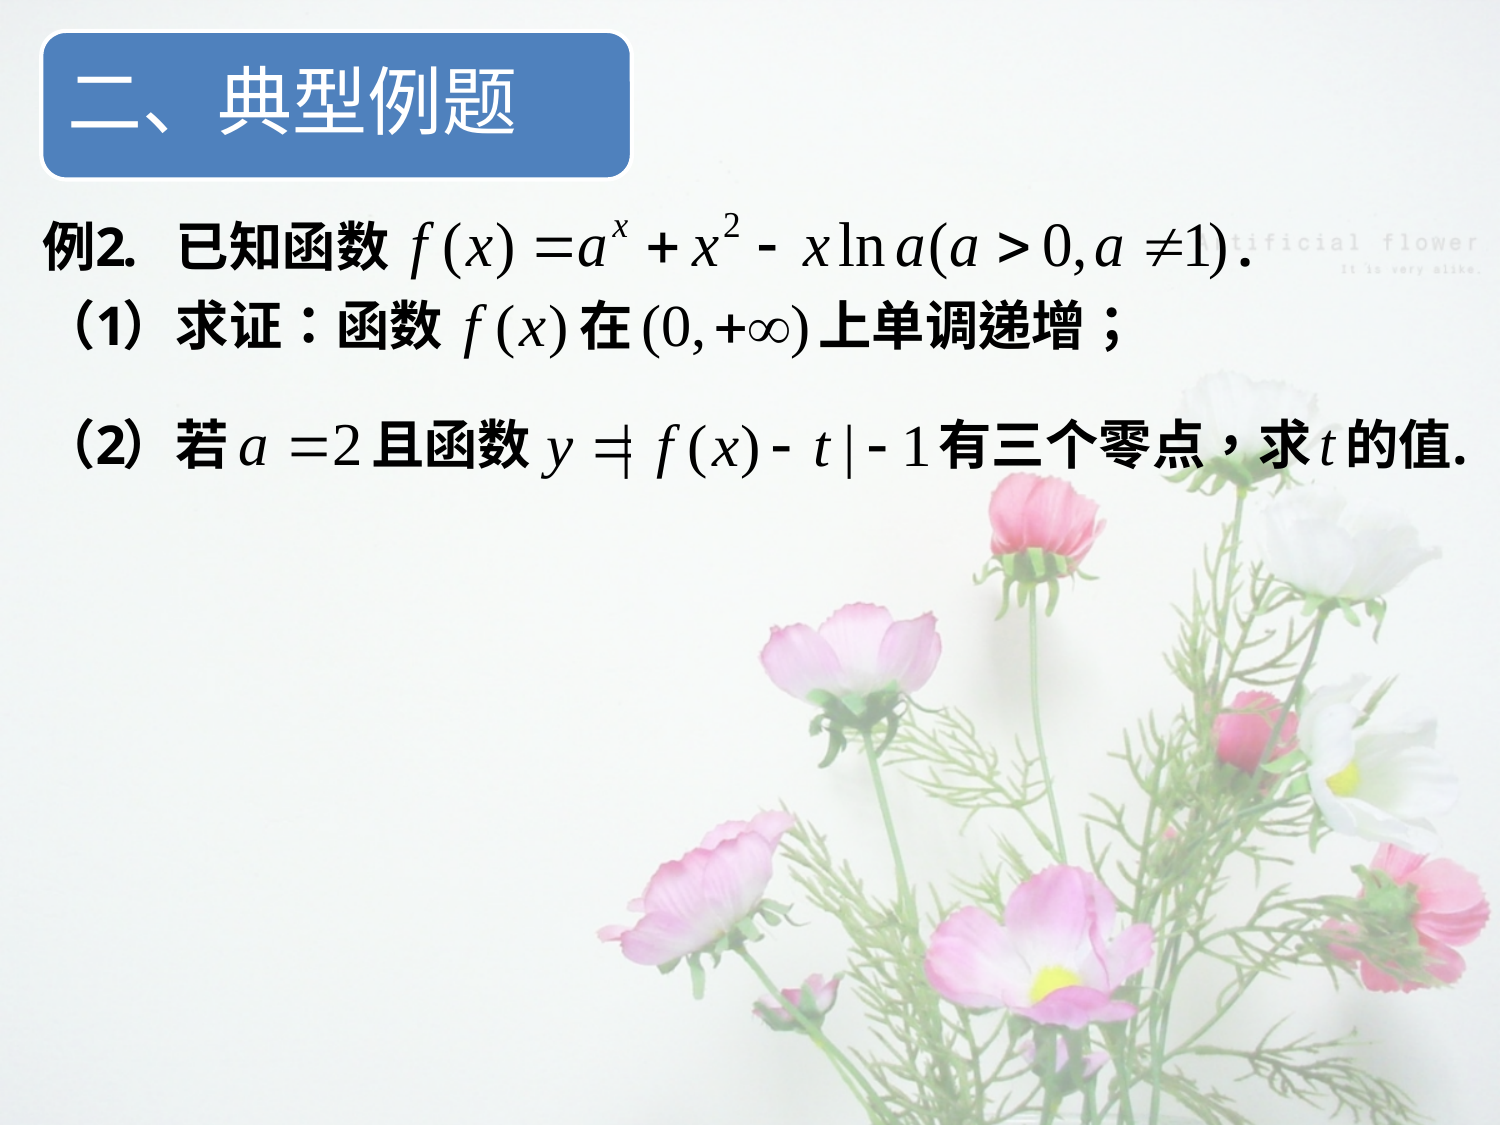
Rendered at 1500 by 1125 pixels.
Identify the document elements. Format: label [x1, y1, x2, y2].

text_box [41, 197, 1500, 532]
text_box [41, 30, 633, 180]
picture [0, 0, 1500, 1125]
